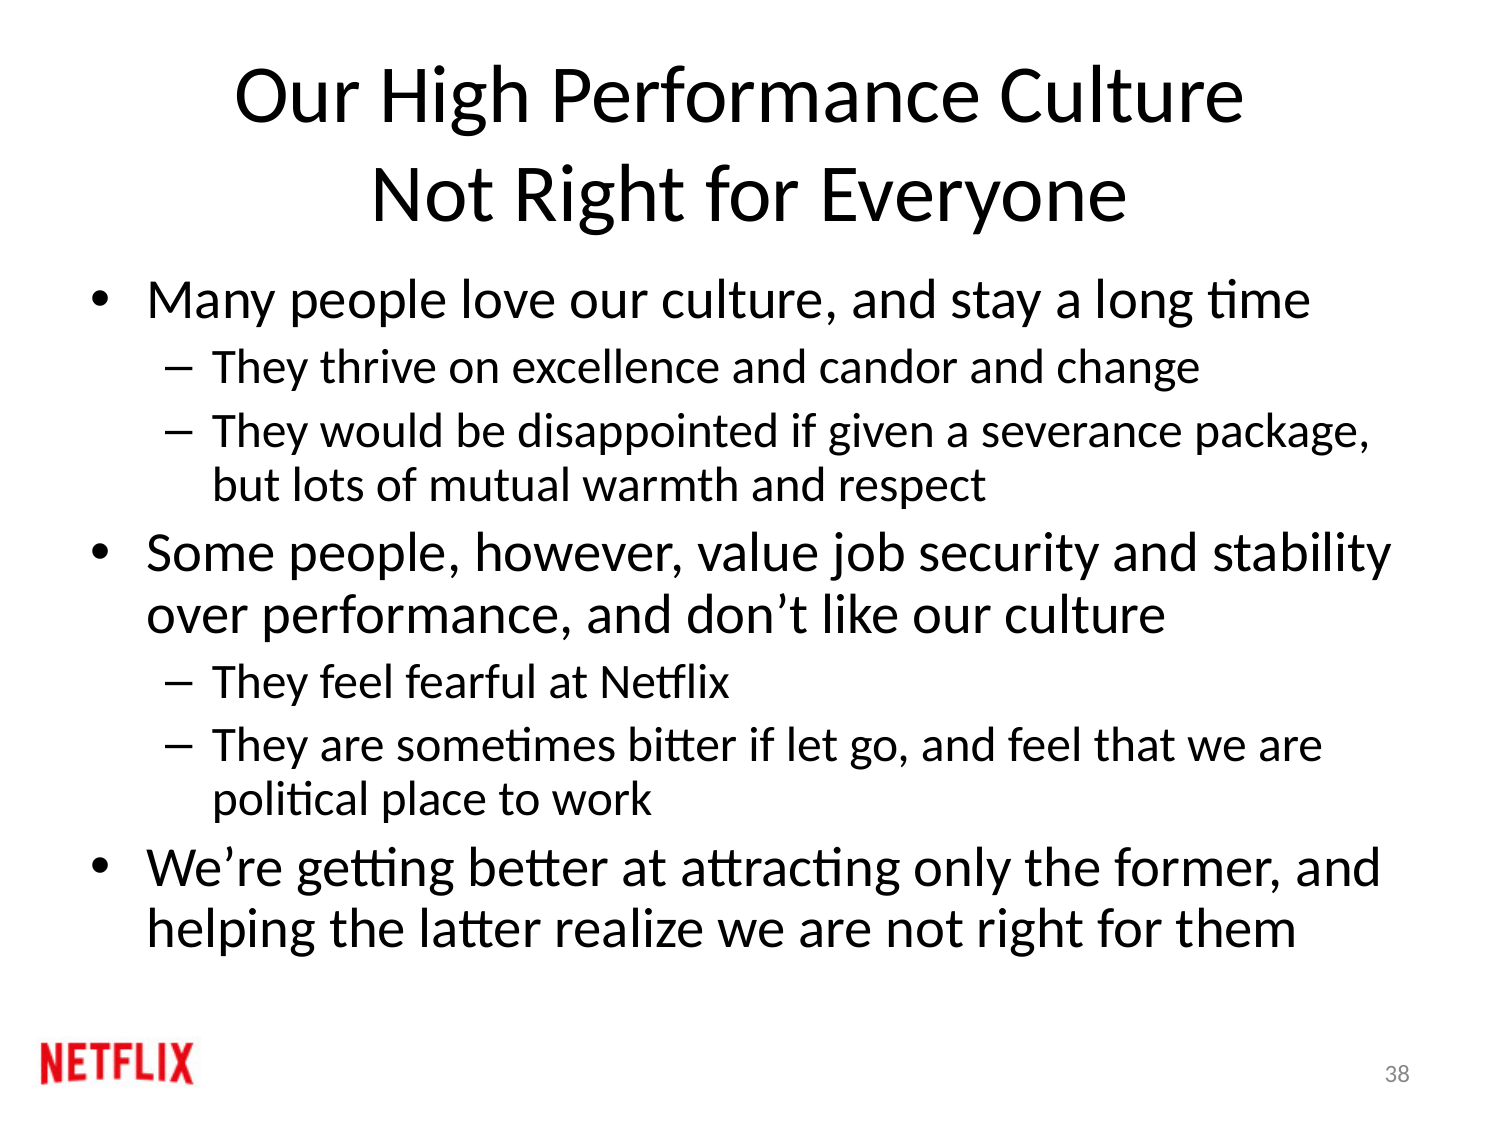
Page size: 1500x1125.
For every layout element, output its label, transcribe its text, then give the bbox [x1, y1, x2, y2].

picture [24, 1024, 211, 1104]
title Our High Performance Culture Not Right for Everyone [75, 45, 1425, 233]
list Many people love our culture, and stay a long time They thrive on excellence and candor and change They would be disappointed if given a severance package, but lots of mutual warmth and respect Some people, however, value job security and stability over performance, and don’t like our culture They feel fearful at Netflix They are sometimes bitter if let go, and feel that we are political place to work We’re getting better at attracting only the former, and helping the latter realize we are not right for them [75, 262, 1425, 1005]
slide_number ‹#› [1074, 1042, 1425, 1103]
